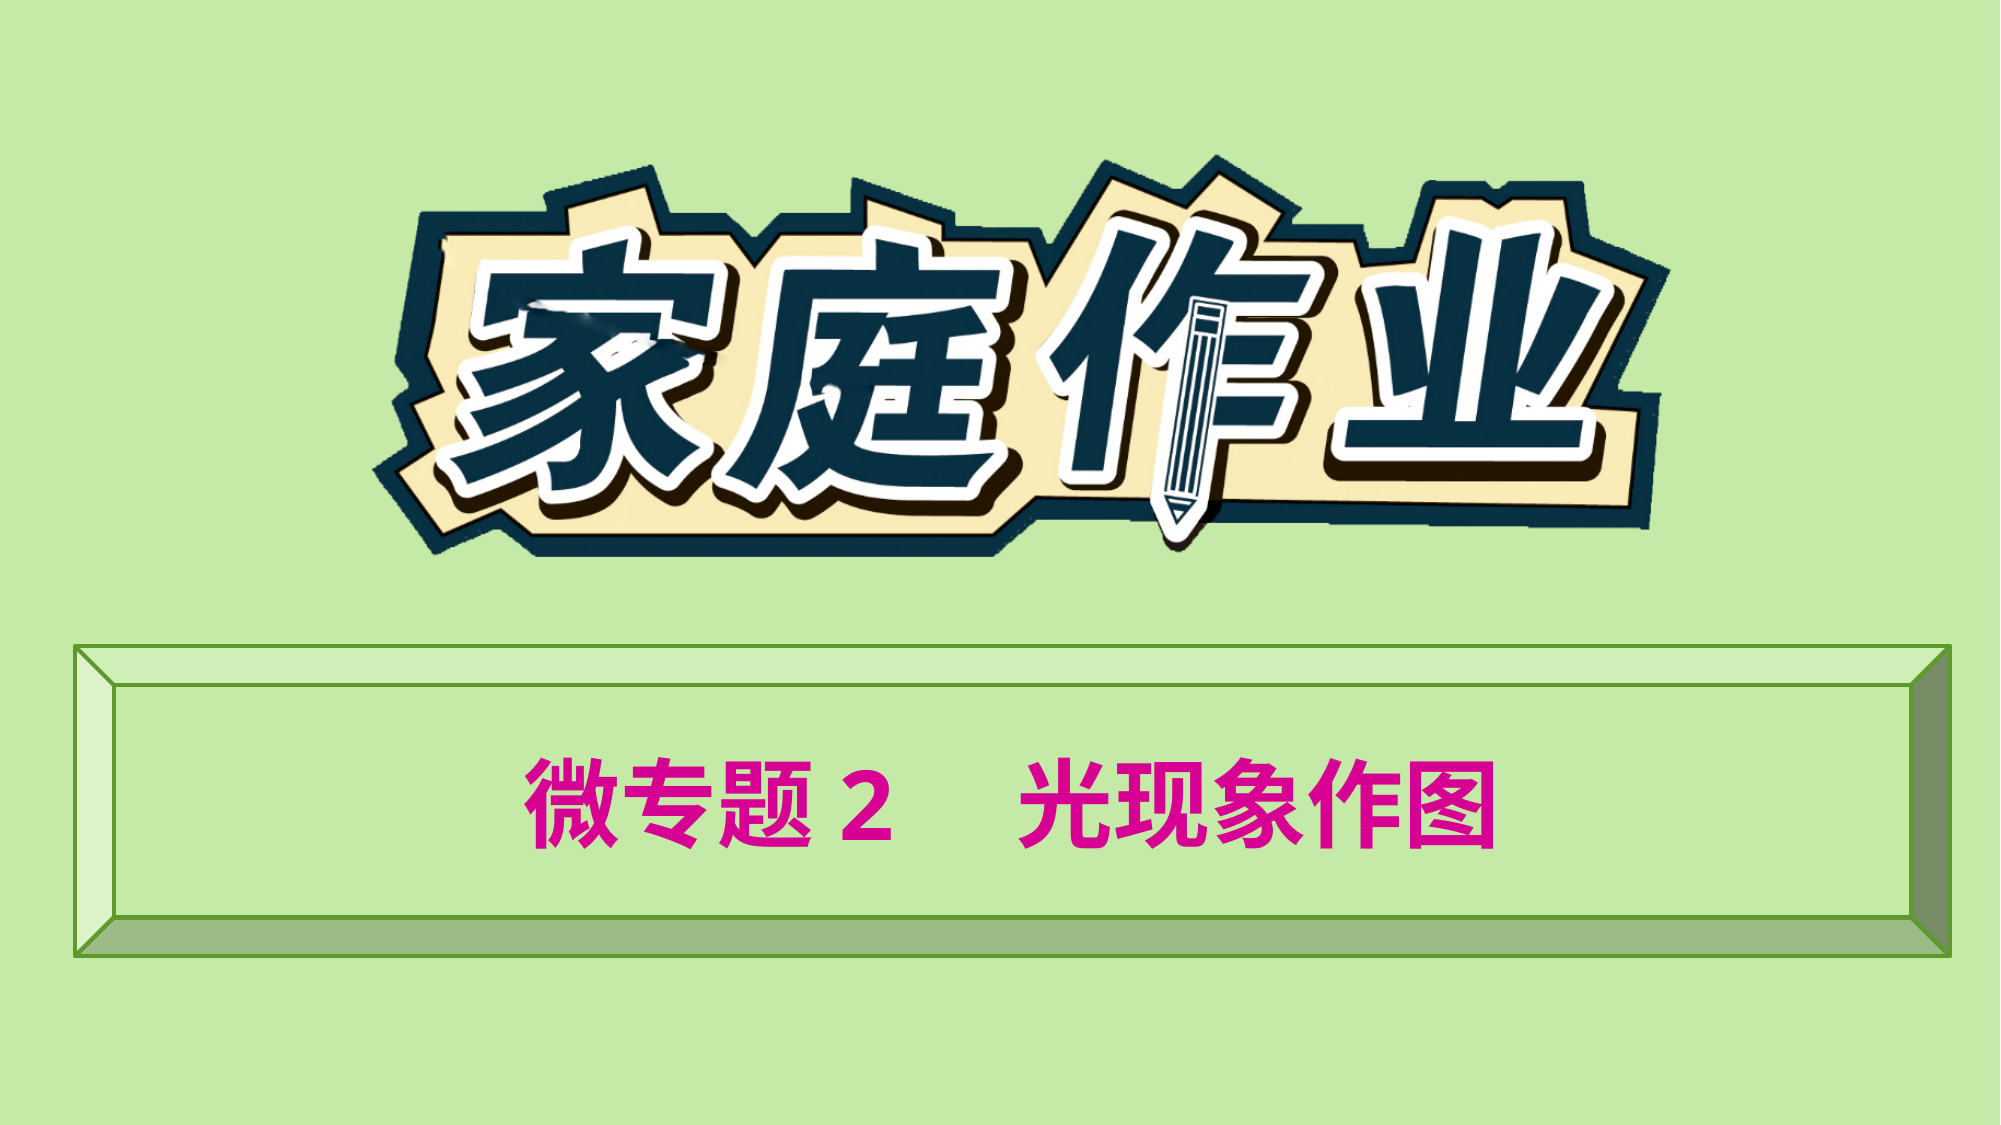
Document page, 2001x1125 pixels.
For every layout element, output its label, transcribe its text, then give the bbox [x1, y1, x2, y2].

text_box 微专题2 光现象作图 [73, 644, 1952, 958]
picture [369, 87, 1675, 644]
